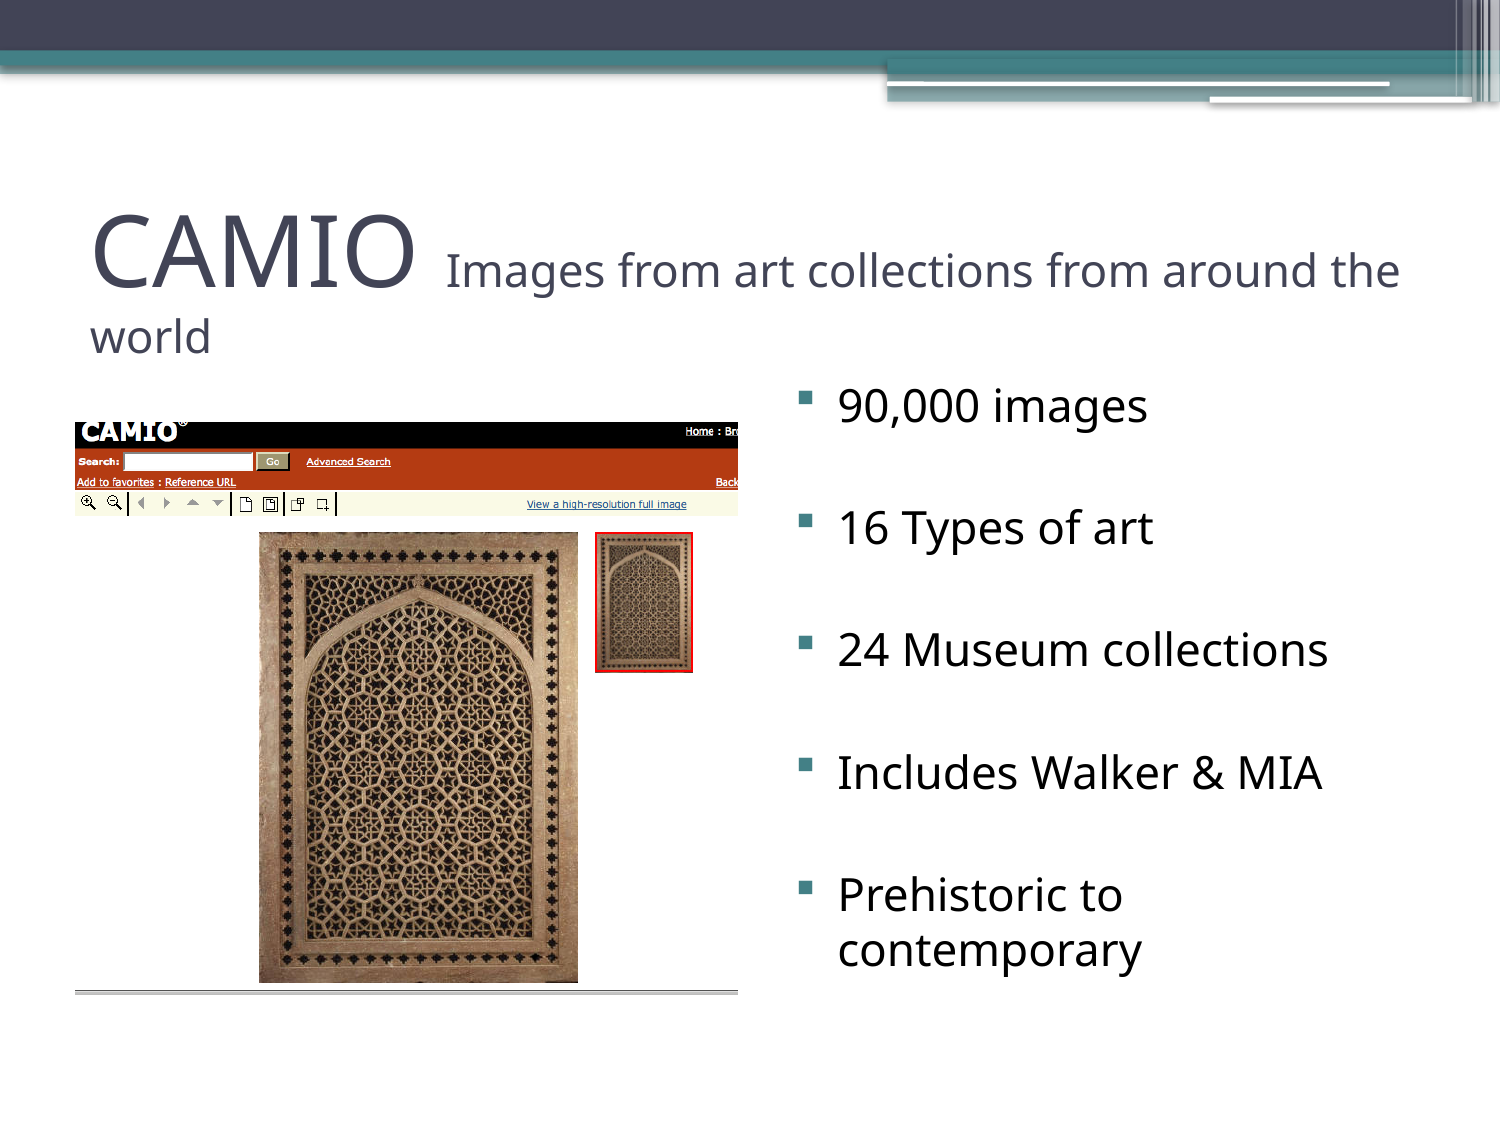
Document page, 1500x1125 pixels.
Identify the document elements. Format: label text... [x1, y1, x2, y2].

list 90,000 images 16 Types of art 24 Museum collections Includes Walker & MIA Prehistoric to contemporary [762, 368, 1425, 1112]
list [74, 337, 738, 1081]
title CAMIO Images from art collections from around the world [75, 187, 1463, 363]
